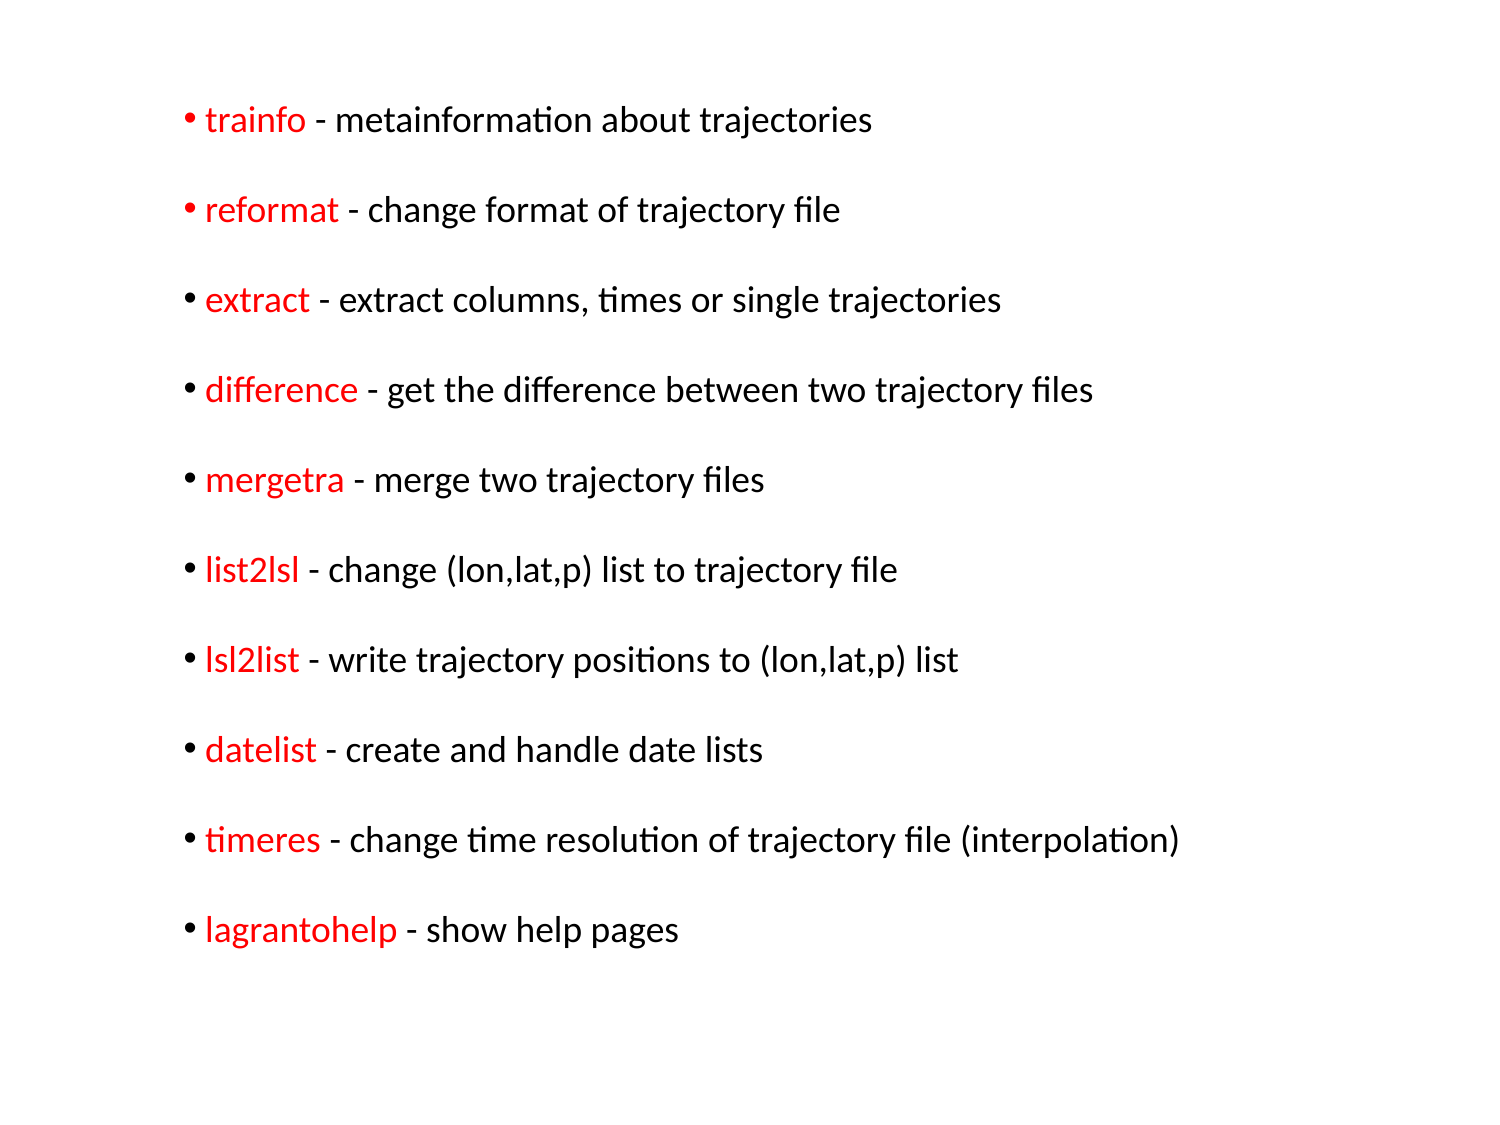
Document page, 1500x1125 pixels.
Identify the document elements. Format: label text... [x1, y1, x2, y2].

text_box trainfo - metainformation about trajectories reformat - change format of trajectory file extract - extract columns, times or single trajectories difference - get the difference between two trajectory files mergetra - merge two trajectory files list2lsl - change (lon,lat,p) list to trajectory file lsl2list - write trajectory positions to (lon,lat,p) list datelist - create and handle date lists timeres - change time resolution of trajectory file (interpolation) lagrantohelp - show help pages [168, 87, 1196, 1003]
